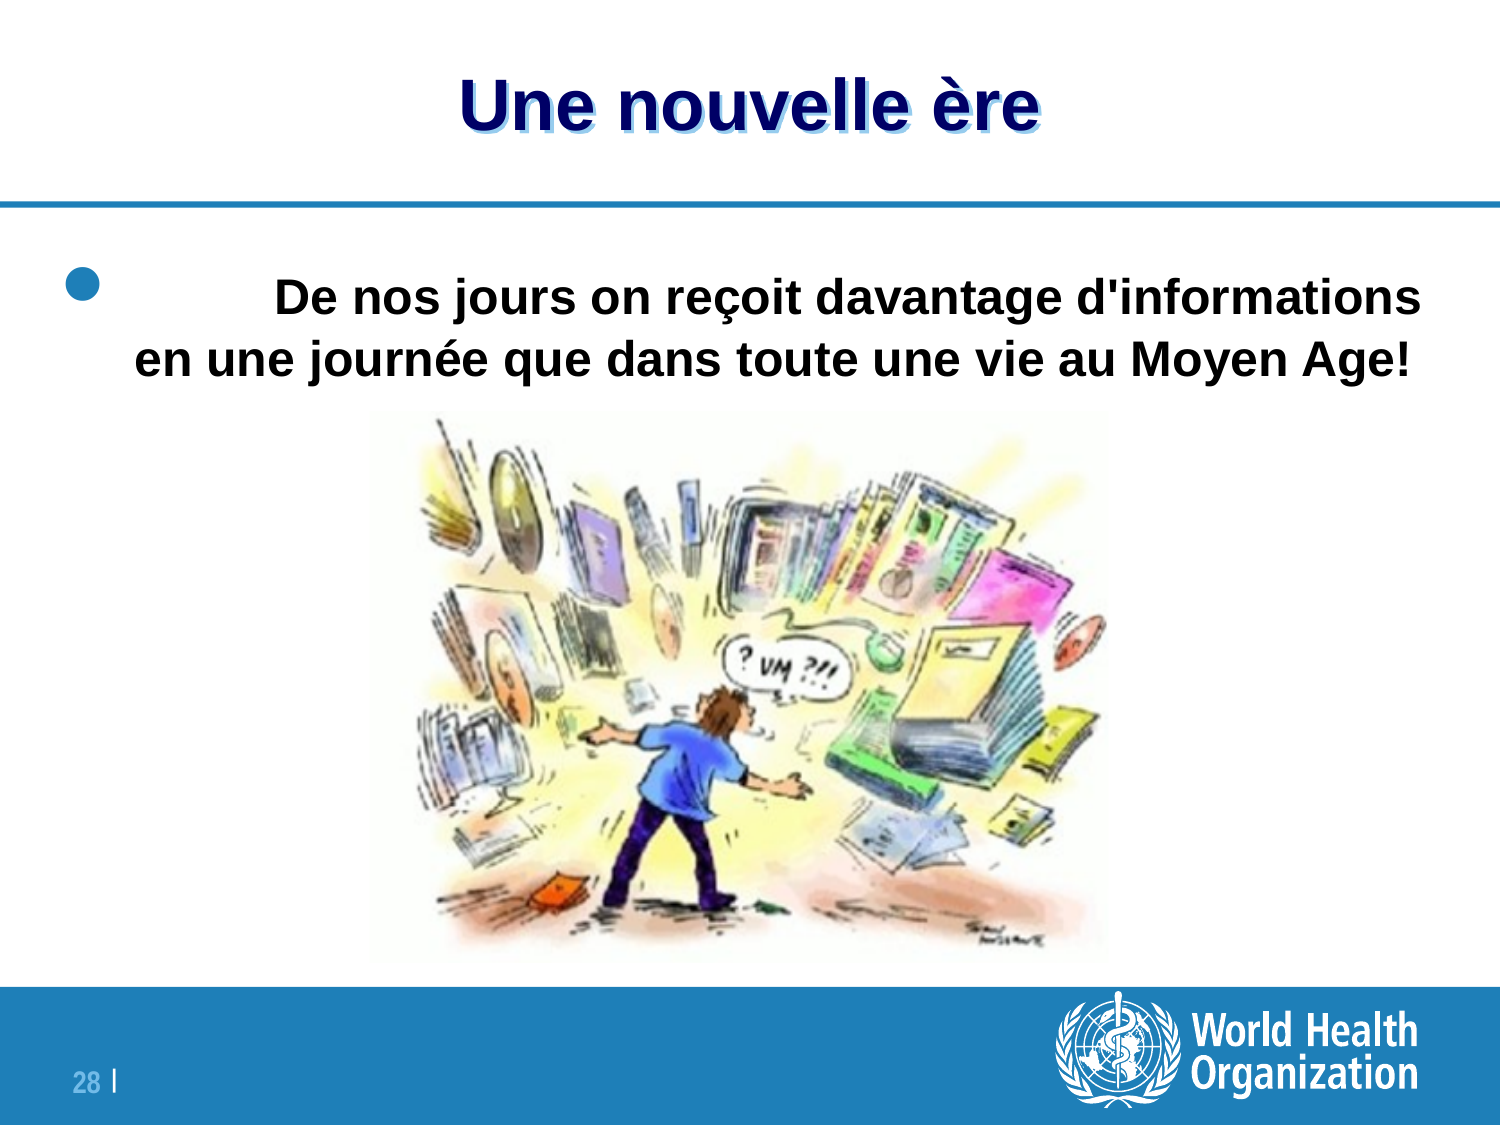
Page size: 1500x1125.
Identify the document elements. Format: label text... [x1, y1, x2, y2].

title Une nouvelle ère [0, 0, 1500, 204]
text_box De nos jours on reçoit davantage d'informations en une journée que dans toute une vie au Moyen Age! [59, 256, 1425, 387]
picture [361, 411, 1123, 963]
